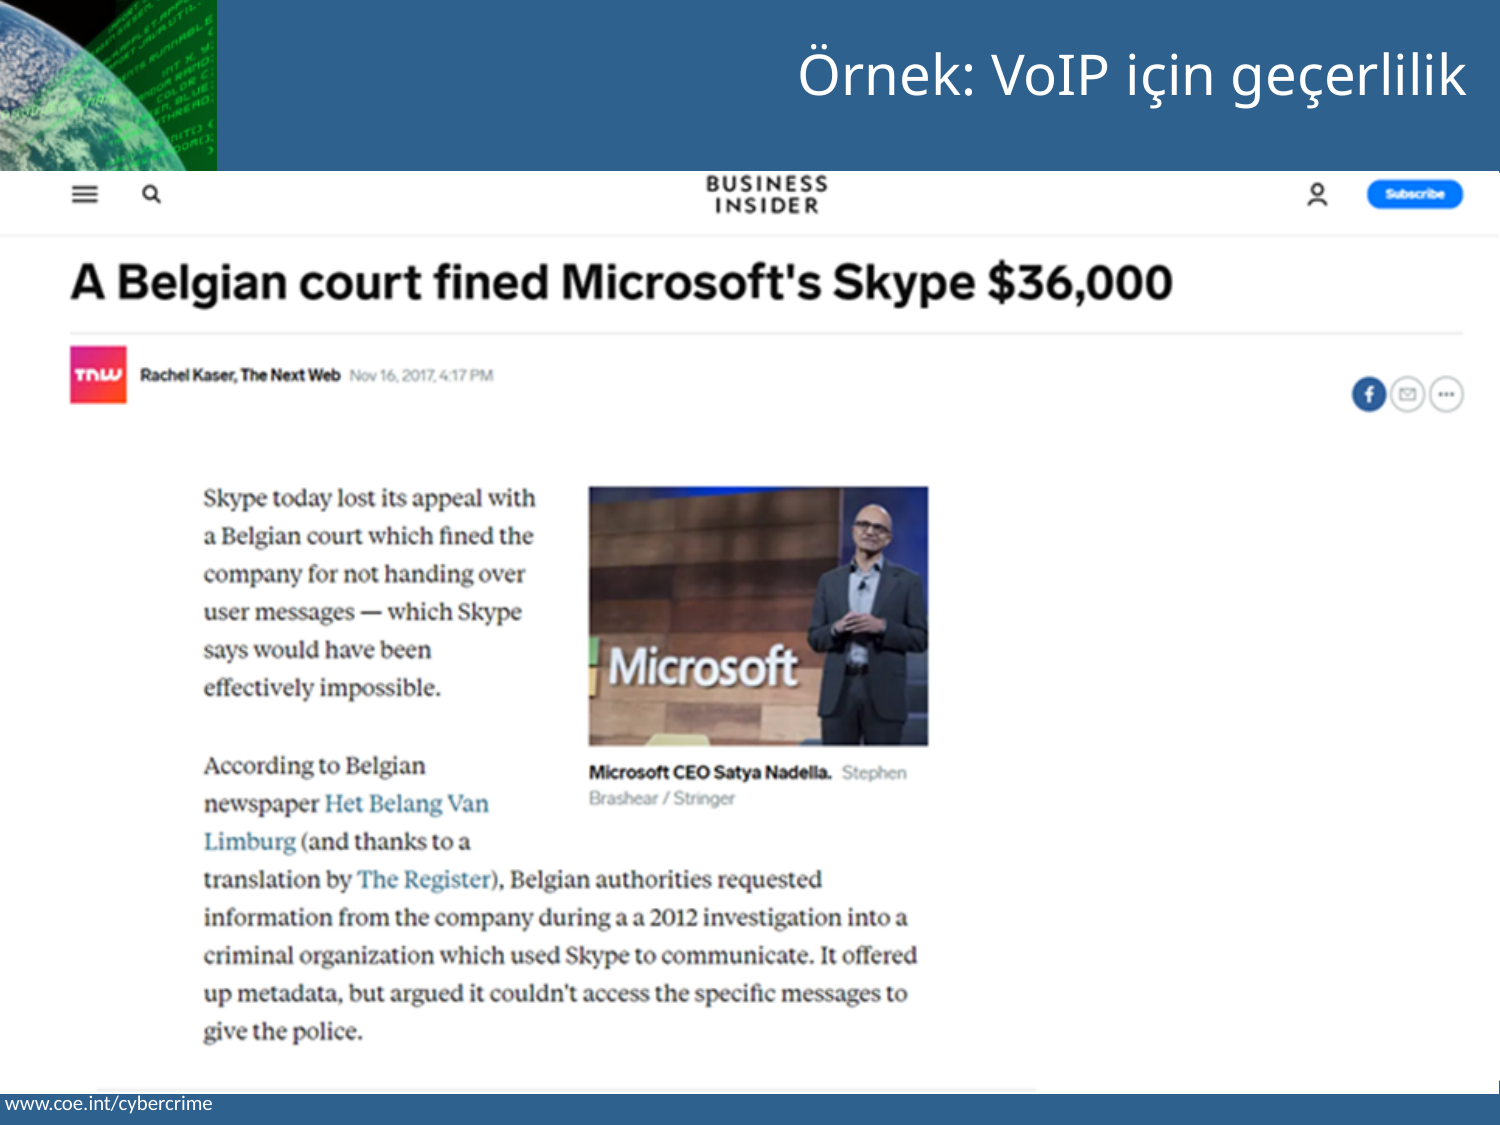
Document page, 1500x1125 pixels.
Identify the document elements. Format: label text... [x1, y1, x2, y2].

picture [0, 0, 1499, 1094]
text_box Örnek: VoIP için geçerlilik [230, 31, 1483, 171]
